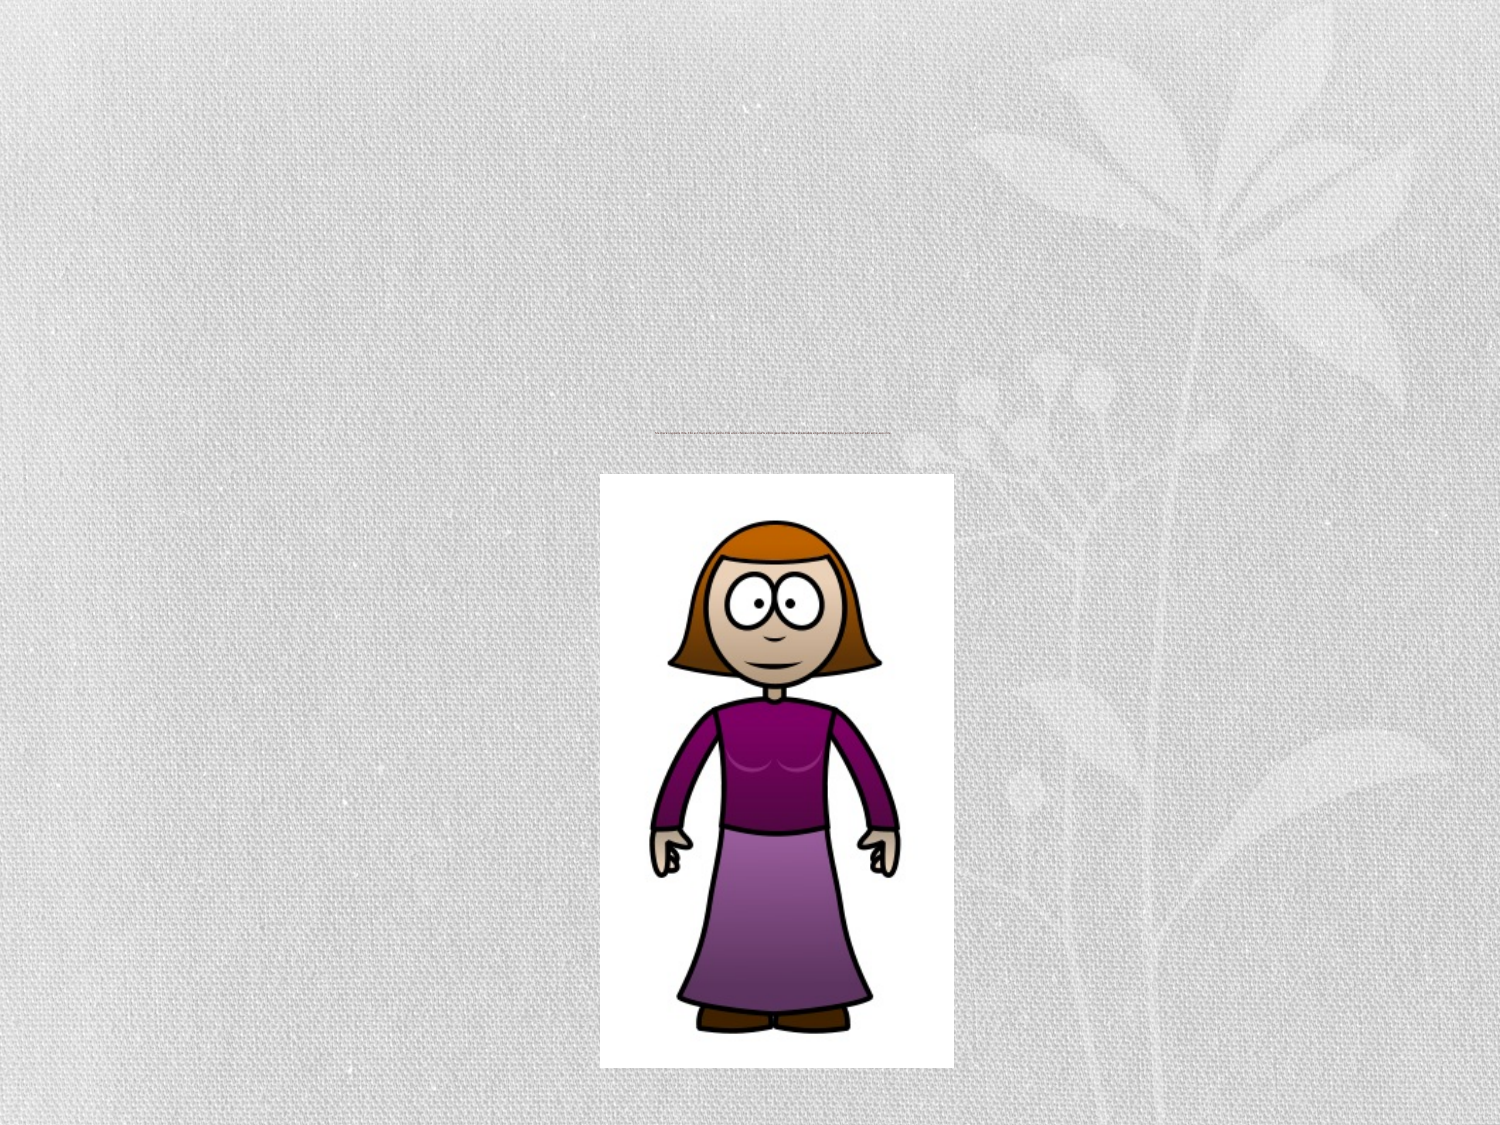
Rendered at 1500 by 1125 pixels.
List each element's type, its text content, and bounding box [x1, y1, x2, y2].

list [599, 474, 954, 1068]
title Ma mère s’appelle Rita. Elle est marrante et petite. Elle a les cheveux très courts et les yeux bleus. Elle est sociable et gentille. Elle aime le jus de fruits et elle aime aussi lire. [100, 412, 1450, 443]
